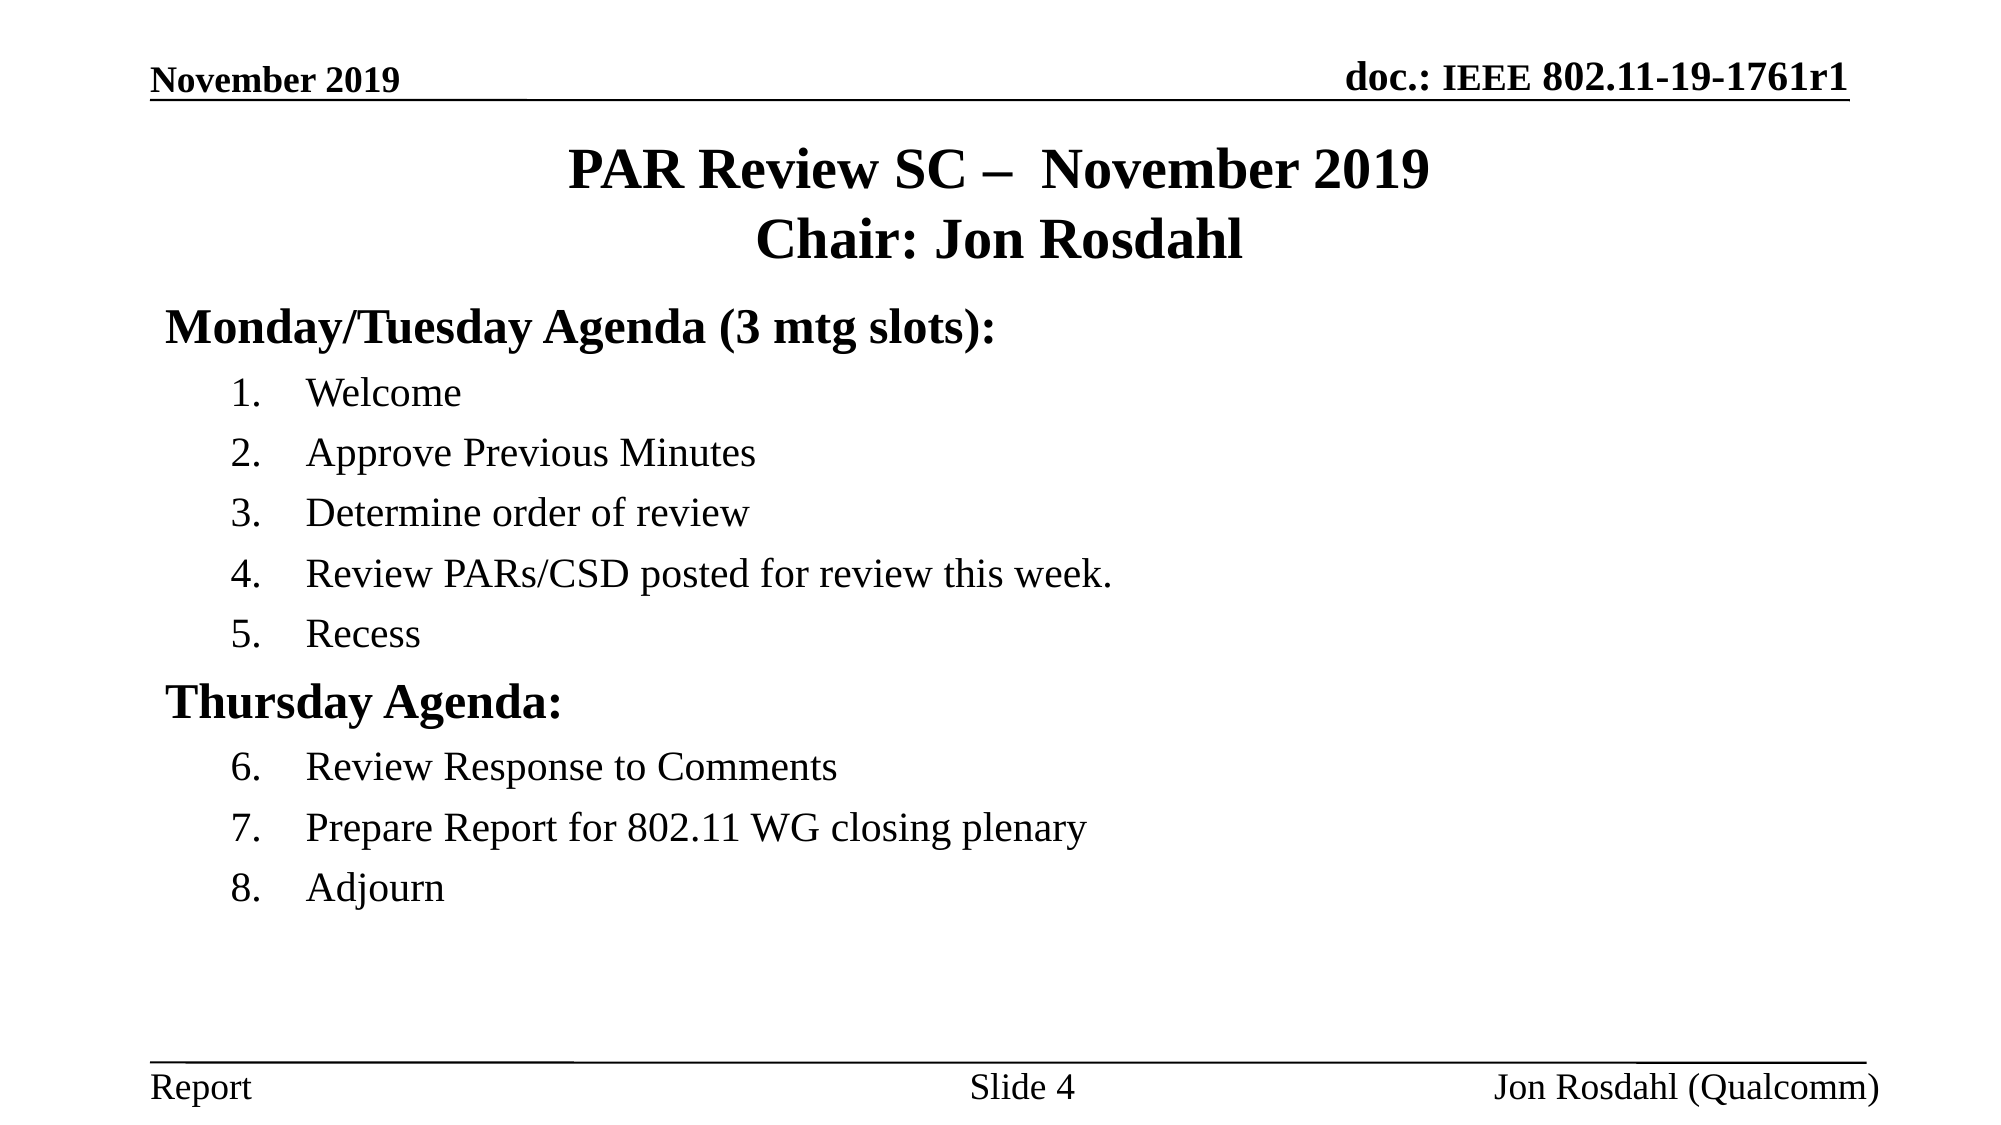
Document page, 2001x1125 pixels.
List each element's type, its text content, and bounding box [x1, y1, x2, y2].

title PAR Review SC – November 2019 Chair: Jon Rosdahl [149, 112, 1850, 285]
text_box Draft Agenda: [373, 210, 835, 286]
list Monday/Tuesday Agenda (3 mtg slots): Welcome Approve Previous Minutes Determine order of review Review PARs/CSD posted for review this week. Recess Thursday Agenda: Review Response to Comments Prepare Report for 802.11 WG closing plenary Adjourn [149, 285, 1850, 1024]
footer Jon Rosdahl (Qualcomm) [1436, 1061, 1881, 1108]
slide_number Slide 4 [950, 1061, 1095, 1125]
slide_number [149, 49, 431, 100]
